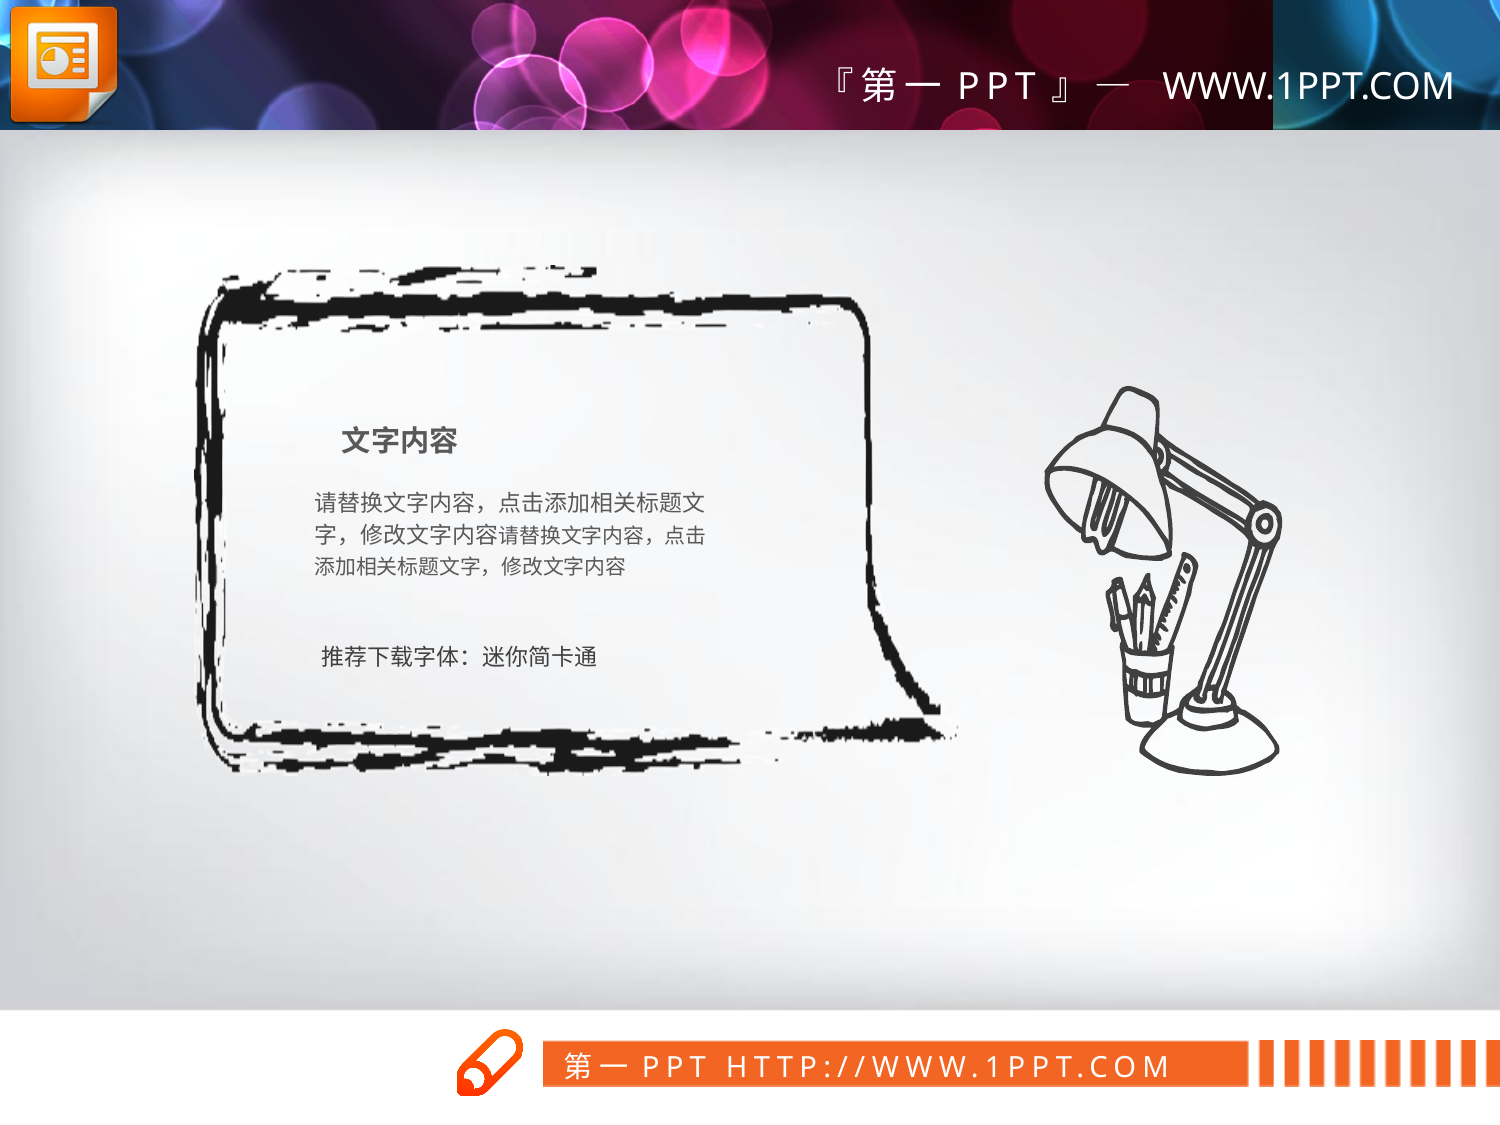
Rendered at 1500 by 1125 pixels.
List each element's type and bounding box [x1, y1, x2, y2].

picture [543, 1040, 1500, 1087]
picture [0, 0, 1500, 1012]
text_box [1045, 386, 1282, 776]
